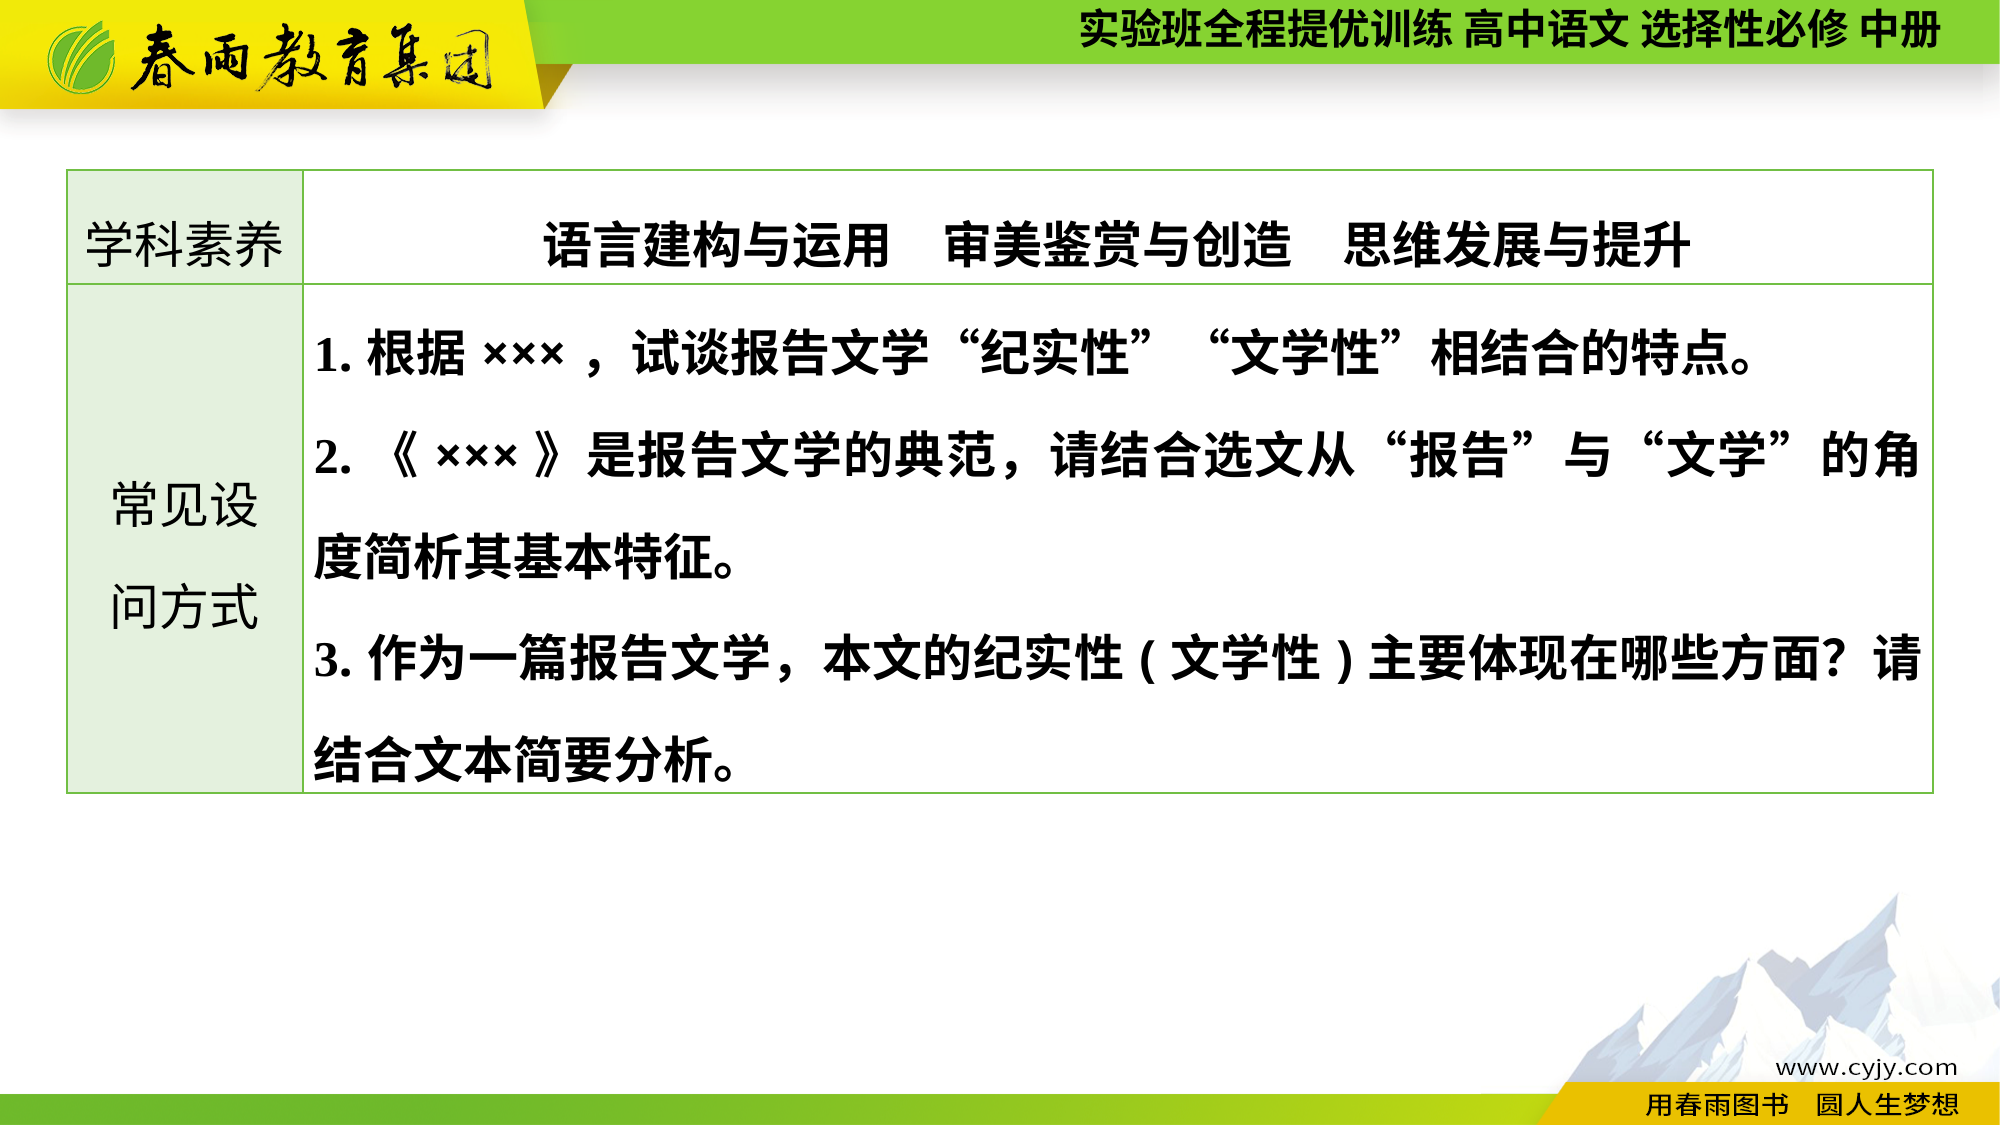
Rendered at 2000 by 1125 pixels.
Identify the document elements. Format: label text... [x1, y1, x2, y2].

picture [0, 0, 2000, 1125]
table_header 语言建构与运用 审美鉴赏与创造 思维发展与提升 [304, 171, 1932, 283]
table_header 学科素养 [68, 171, 302, 283]
table_cell 常见设 问方式 [68, 285, 302, 792]
table_cell 1.根据×××，试谈报告文学“纪实性”“文学性”相结合的特点。 2.《×××》是报告文学的典范，请结合选文从“报告”与“文学”的角度简析其基本特征。 3.作为一篇报告文学，本文的纪实性(文学性)主要体现在哪些方面？请结合文本简要分析。 [304, 285, 1932, 792]
